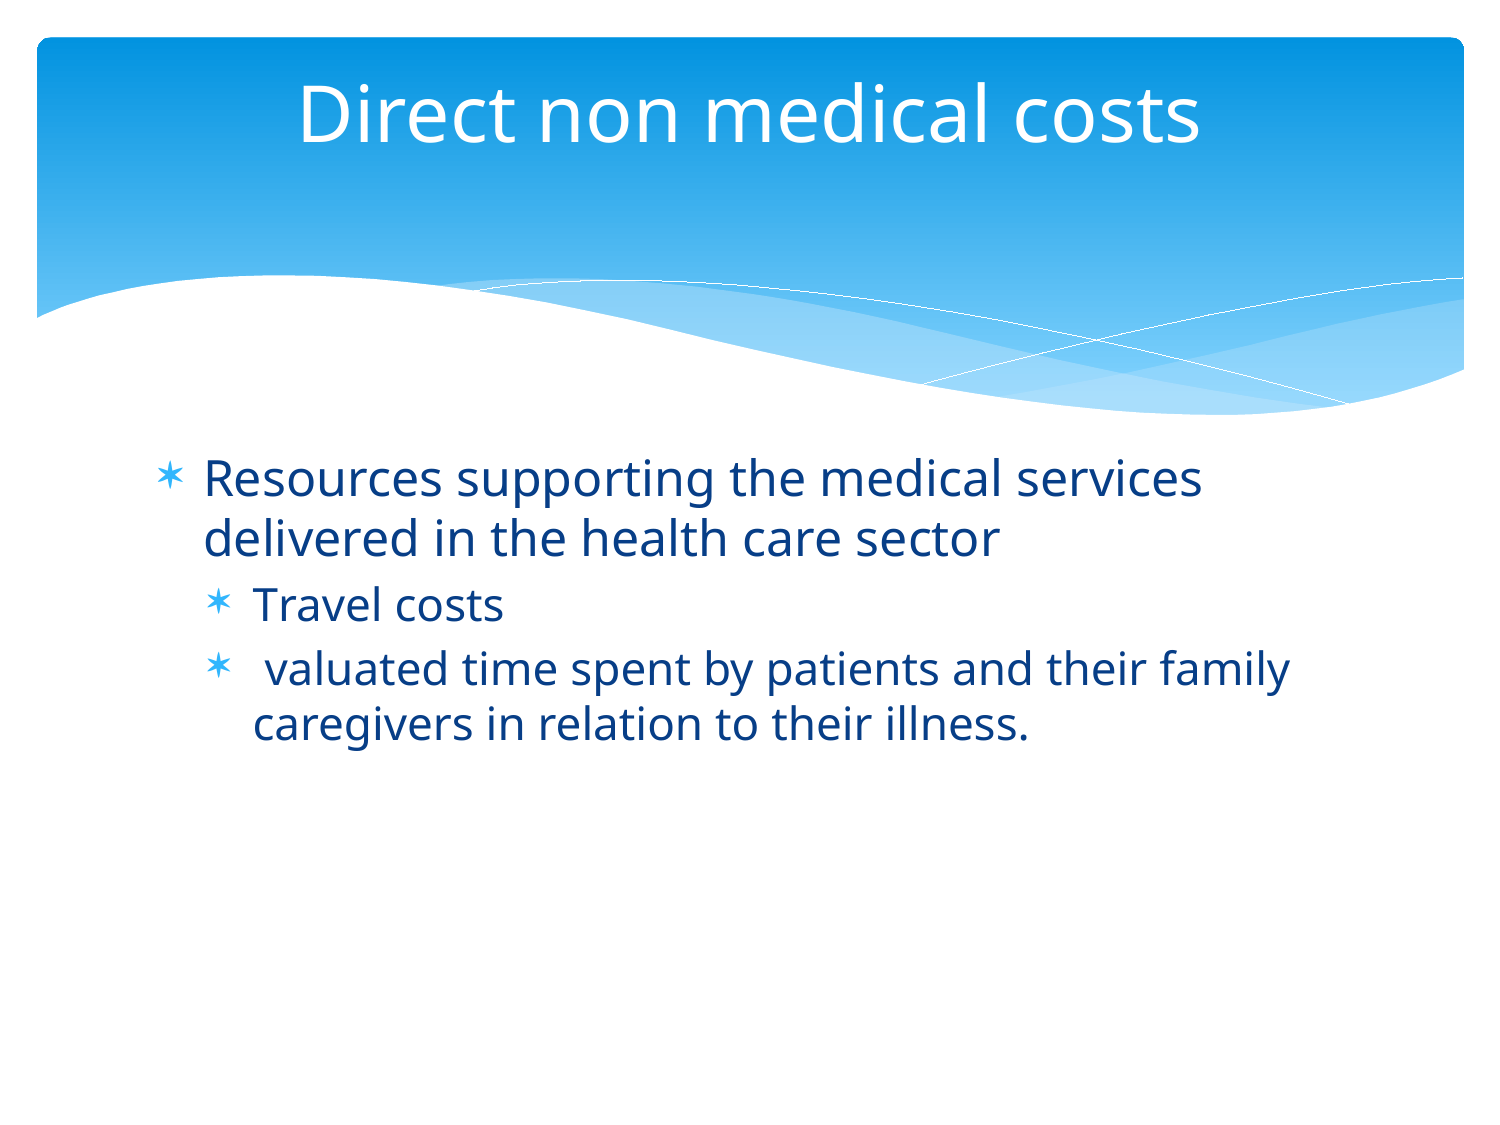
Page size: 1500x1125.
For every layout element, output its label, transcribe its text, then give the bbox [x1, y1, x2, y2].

title Direct non medical costs [75, 55, 1425, 261]
list Resources supporting the medical services delivered in the health care sector Travel costs valuated time spent by patients and their family caregivers in relation to their illness. [143, 438, 1359, 1005]
